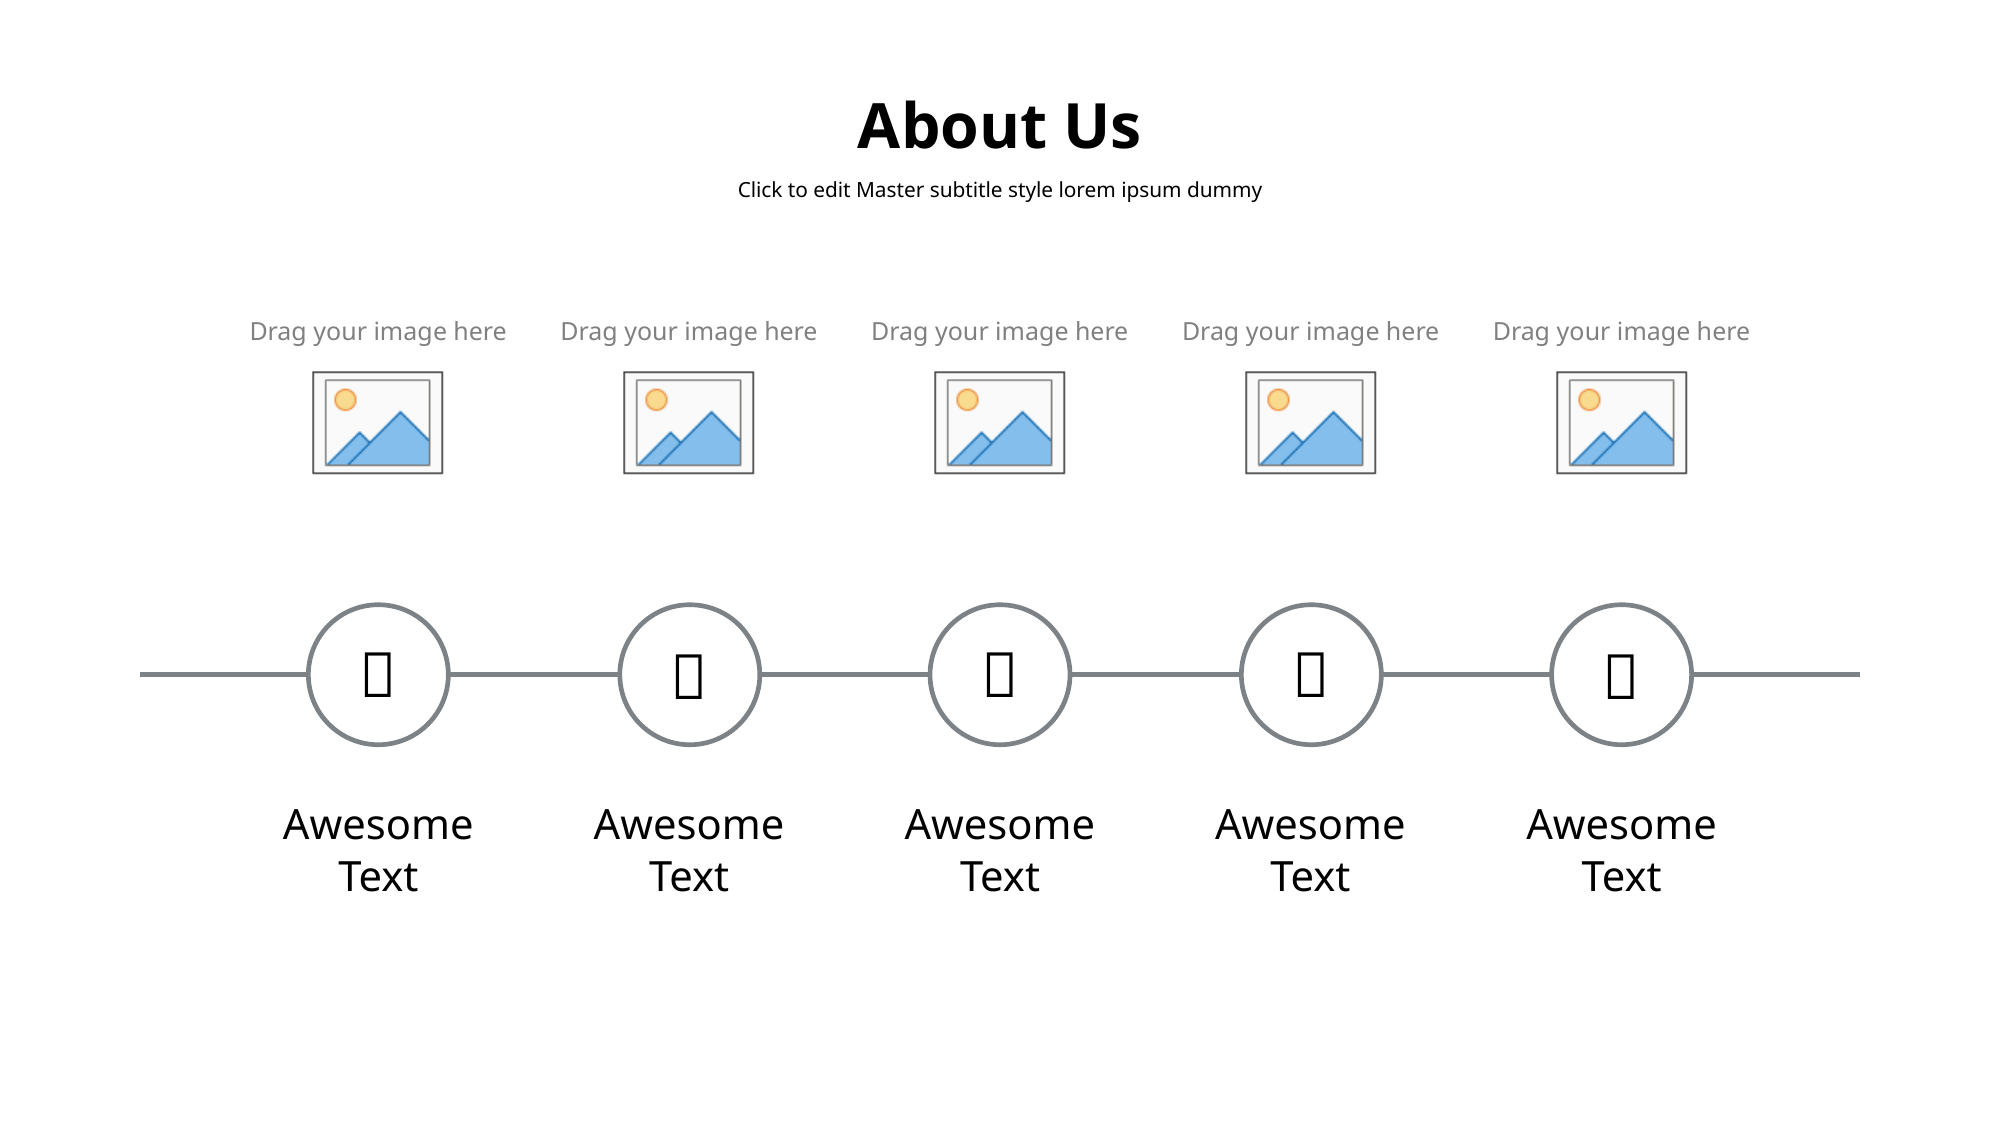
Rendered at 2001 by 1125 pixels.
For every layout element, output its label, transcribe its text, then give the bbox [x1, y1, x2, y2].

text_box  [305, 675, 452, 717]
text_box Awesome Text [1500, 788, 1743, 908]
text_box [635, 603, 745, 629]
text_box Awesome Text [568, 788, 810, 908]
text_box Awesome Text [1189, 788, 1431, 908]
text_box [635, 720, 745, 746]
text_box  [918, 675, 1082, 717]
picture [858, 308, 1142, 538]
text_box  [1542, 675, 1701, 720]
text_box [1254, 717, 1369, 746]
text_box [942, 717, 1058, 746]
text_box [947, 603, 1053, 627]
text_box [321, 717, 436, 746]
text_box  [305, 627, 452, 674]
text_box Awesome Text [257, 788, 499, 908]
picture [236, 308, 521, 538]
text_box [1258, 603, 1364, 627]
text_box  [607, 675, 772, 720]
text_box Awesome Text [879, 788, 1121, 908]
text_box [1567, 603, 1676, 629]
subtitle Click to edit Master subtitle style lorem ipsum dummy [137, 179, 1863, 204]
text_box  [1542, 629, 1701, 674]
picture [547, 308, 831, 538]
text_box  [918, 627, 1082, 674]
picture [1169, 308, 1453, 538]
picture [1479, 308, 1764, 538]
text_box  [1229, 627, 1394, 674]
text_box  [607, 629, 772, 674]
text_box [325, 603, 431, 627]
text_box  [1229, 675, 1394, 717]
text_box [1566, 720, 1677, 746]
title About Us [137, 78, 1863, 179]
